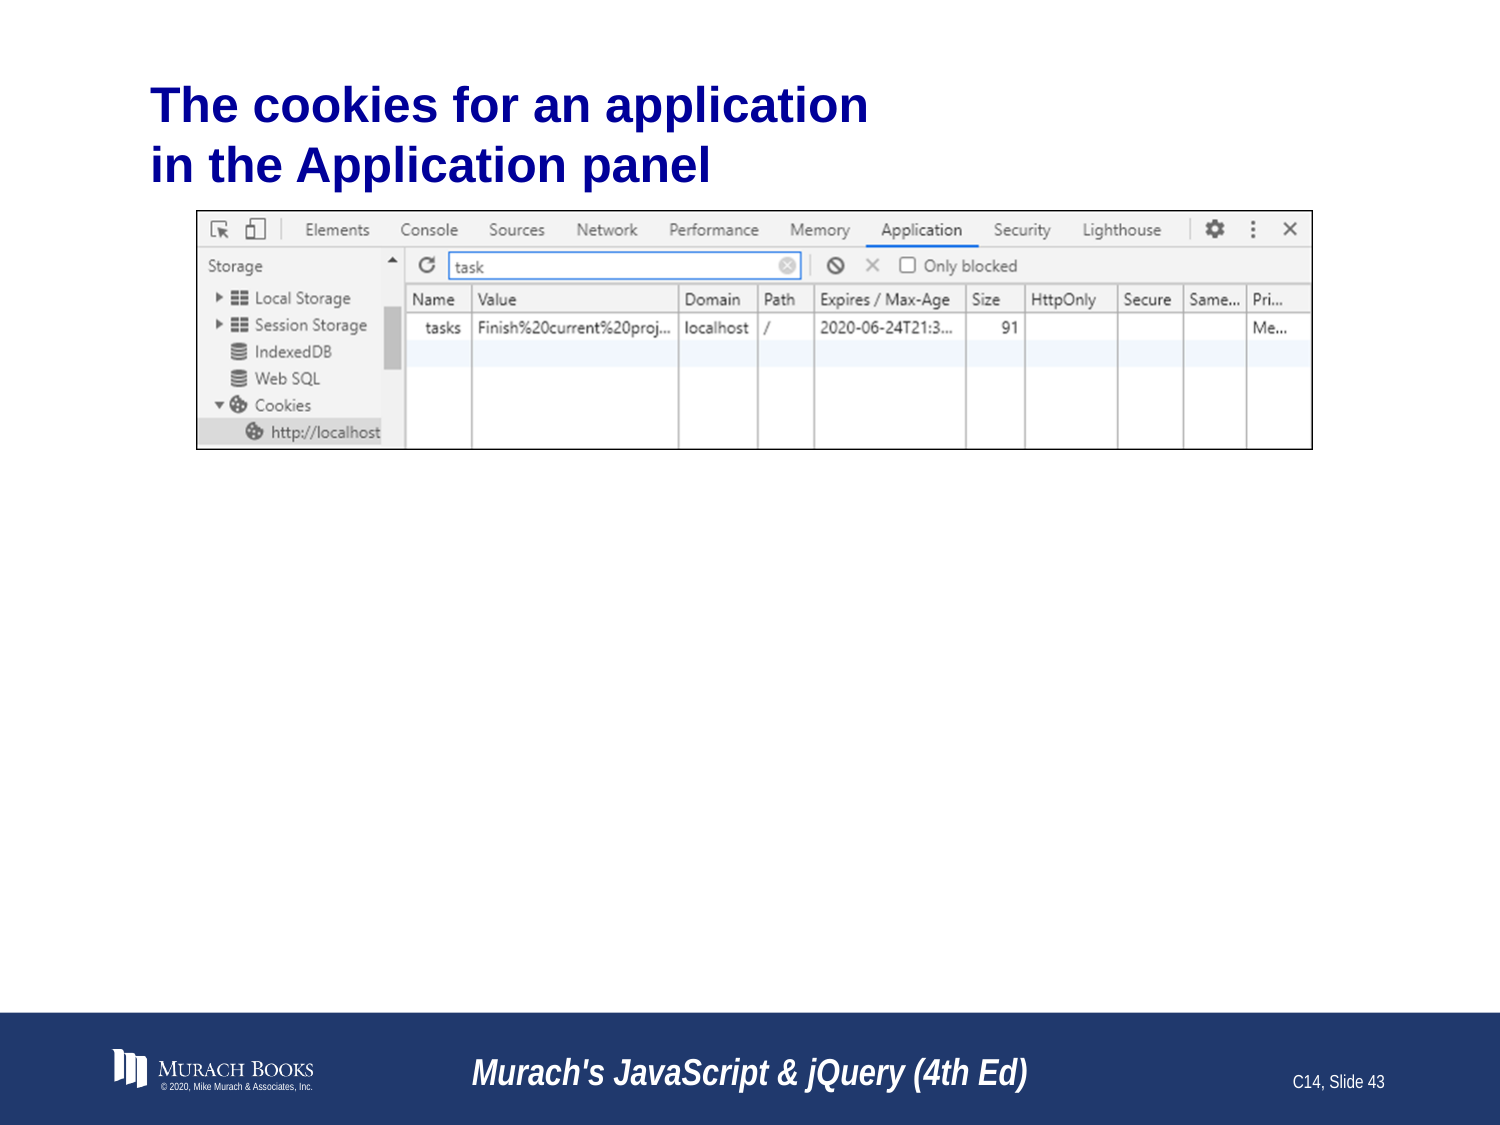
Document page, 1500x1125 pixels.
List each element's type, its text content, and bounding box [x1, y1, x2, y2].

footer © 2020, Mike Murach & Associates, Inc. [12, 1025, 463, 1100]
title The cookies for an application in the Application panel [150, 72, 1350, 194]
slide_number Murach's JavaScript & jQuery (4th Ed) [463, 1025, 1050, 1100]
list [196, 210, 1313, 451]
slide_number C14, Slide 43 [1087, 1025, 1400, 1100]
